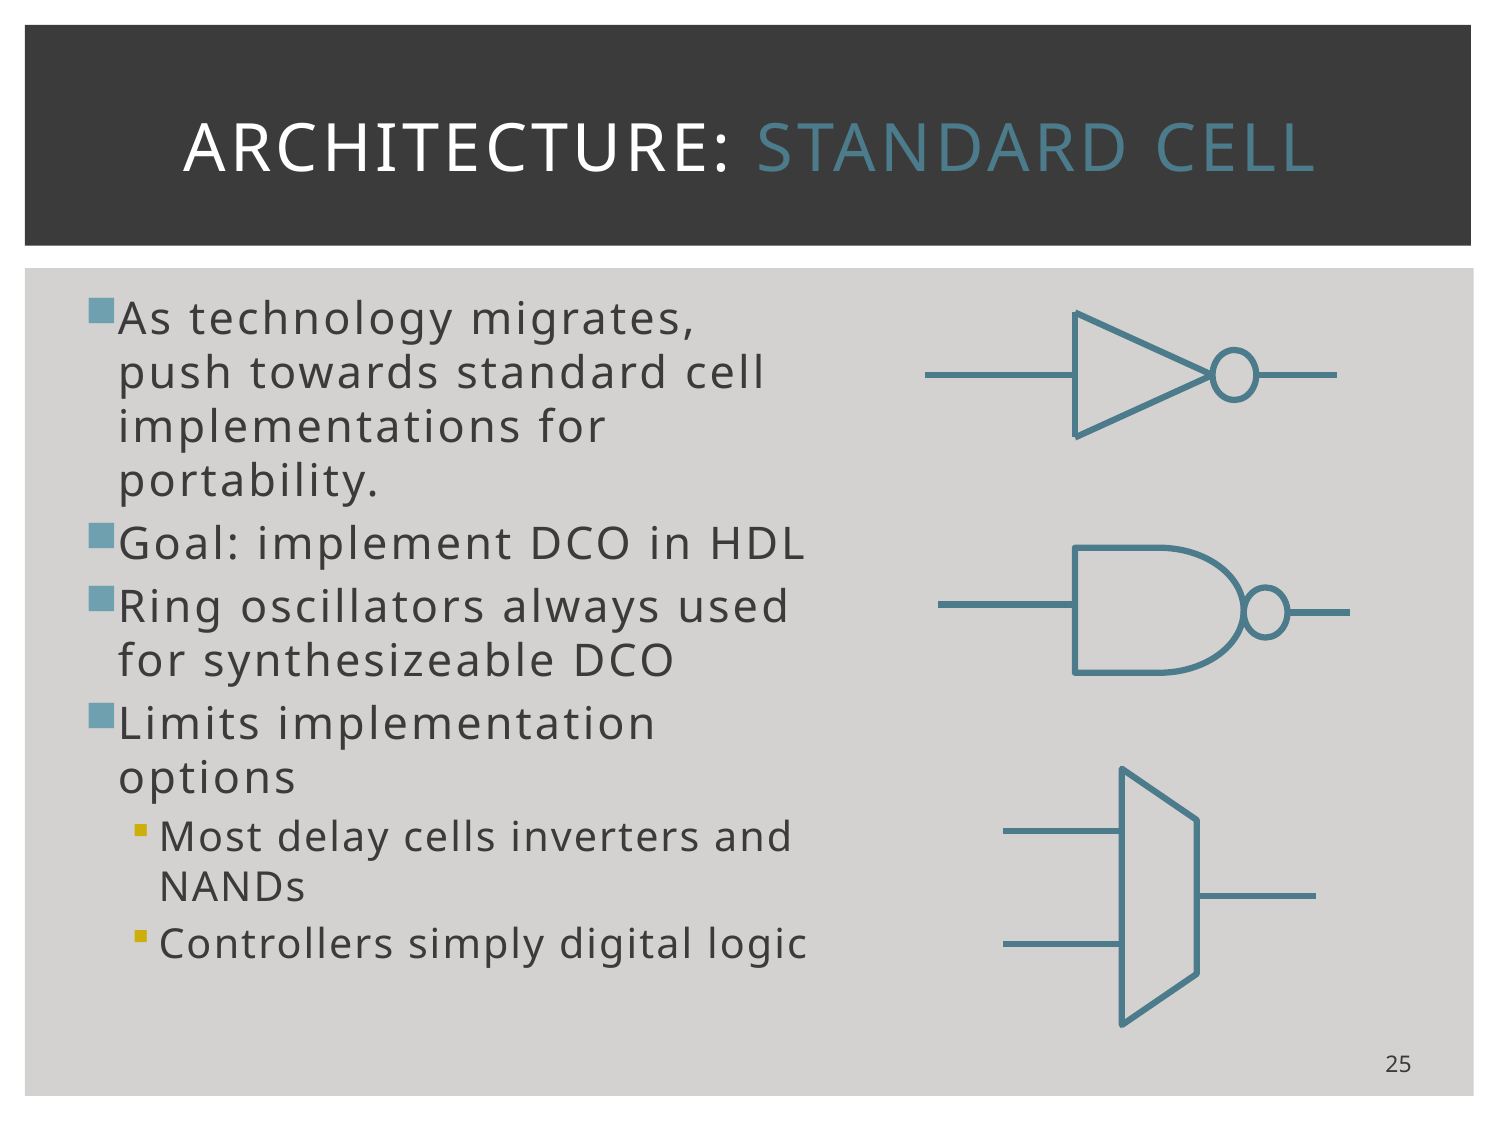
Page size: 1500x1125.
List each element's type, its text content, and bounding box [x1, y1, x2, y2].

slide_number 25 [1349, 1041, 1448, 1089]
text_box [1120, 767, 1199, 1027]
text_box [1073, 546, 1246, 675]
title Architecture: STANDARD CELL [62, 58, 1438, 232]
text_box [1074, 312, 1213, 376]
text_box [1074, 384, 1213, 438]
text_box [1244, 585, 1289, 640]
list As technology migrates, push towards standard cell implementations for portability. Goal: implement DCO in HDL Ring oscillators always used for synthesizeable DCO Limits implementation options Most delay cells inverters and NANDs Controllers simply digital logic [62, 281, 838, 1050]
text_box [1216, 348, 1258, 402]
